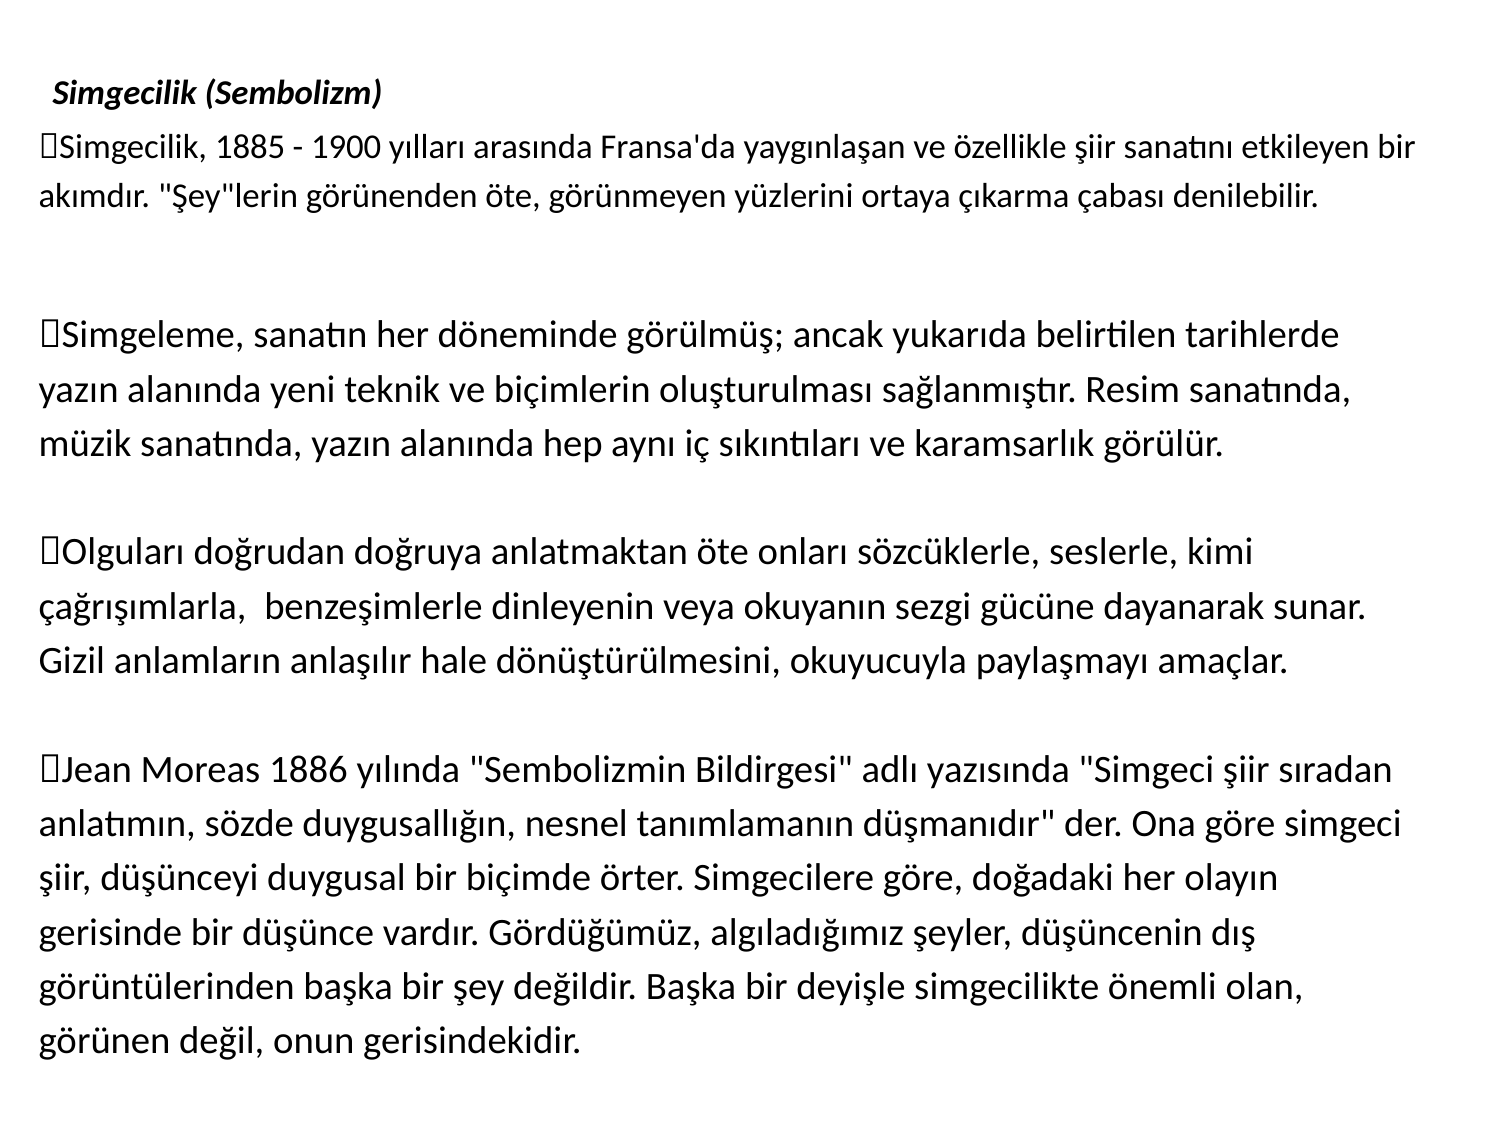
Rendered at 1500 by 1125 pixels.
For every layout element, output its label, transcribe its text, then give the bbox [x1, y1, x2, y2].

list Simgecilik (Sembolizm) Simgecilik, 1885 - 1900 yılları arasında Fransa'da yaygınlaşan ve özellikle şiir sanatını etkileyen bir akımdır. "Şey"lerin görünenden öte, görünmeyen yüzlerini ortaya çıkarma çabası denilebilir. Simgeleme, sanatın her döneminde görülmüş; ancak yukarıda belirtilen tarihlerde yazın alanında yeni teknik ve biçimlerin oluşturulması sağlanmıştır. Resim sanatında, müzik sanatında, yazın alanında hep aynı iç sıkıntıları ve karamsarlık görülür. Olguları doğrudan doğruya anlatmaktan öte onları sözcüklerle, seslerle, kimi çağrışımlarla, benzeşimlerle dinleyenin veya okuyanın sezgi gücüne dayanarak sunar. Gizil anlamların anlaşılır hale dönüştürülmesini, okuyucuyla paylaşmayı amaçlar. Jean Moreas 1886 yılında "Sembolizmin Bildirgesi" adlı yazısında "Simgeci şiir sıradan anlatımın, sözde duygusallığın, nesnel tanımlamanın düşmanıdır" der. Ona göre simgeci şiir, düşünceyi duygusal bir biçimde örter. Simgecilere göre, doğadaki her olayın gerisinde bir düşünce vardır. Gördüğümüz, algıladığımız şeyler, düşüncenin dış görüntülerinden başka bir şey değildir. Başka bir deyişle simgecilikte önemli olan, görünen değil, onun gerisindekidir. [23, 35, 1477, 1090]
